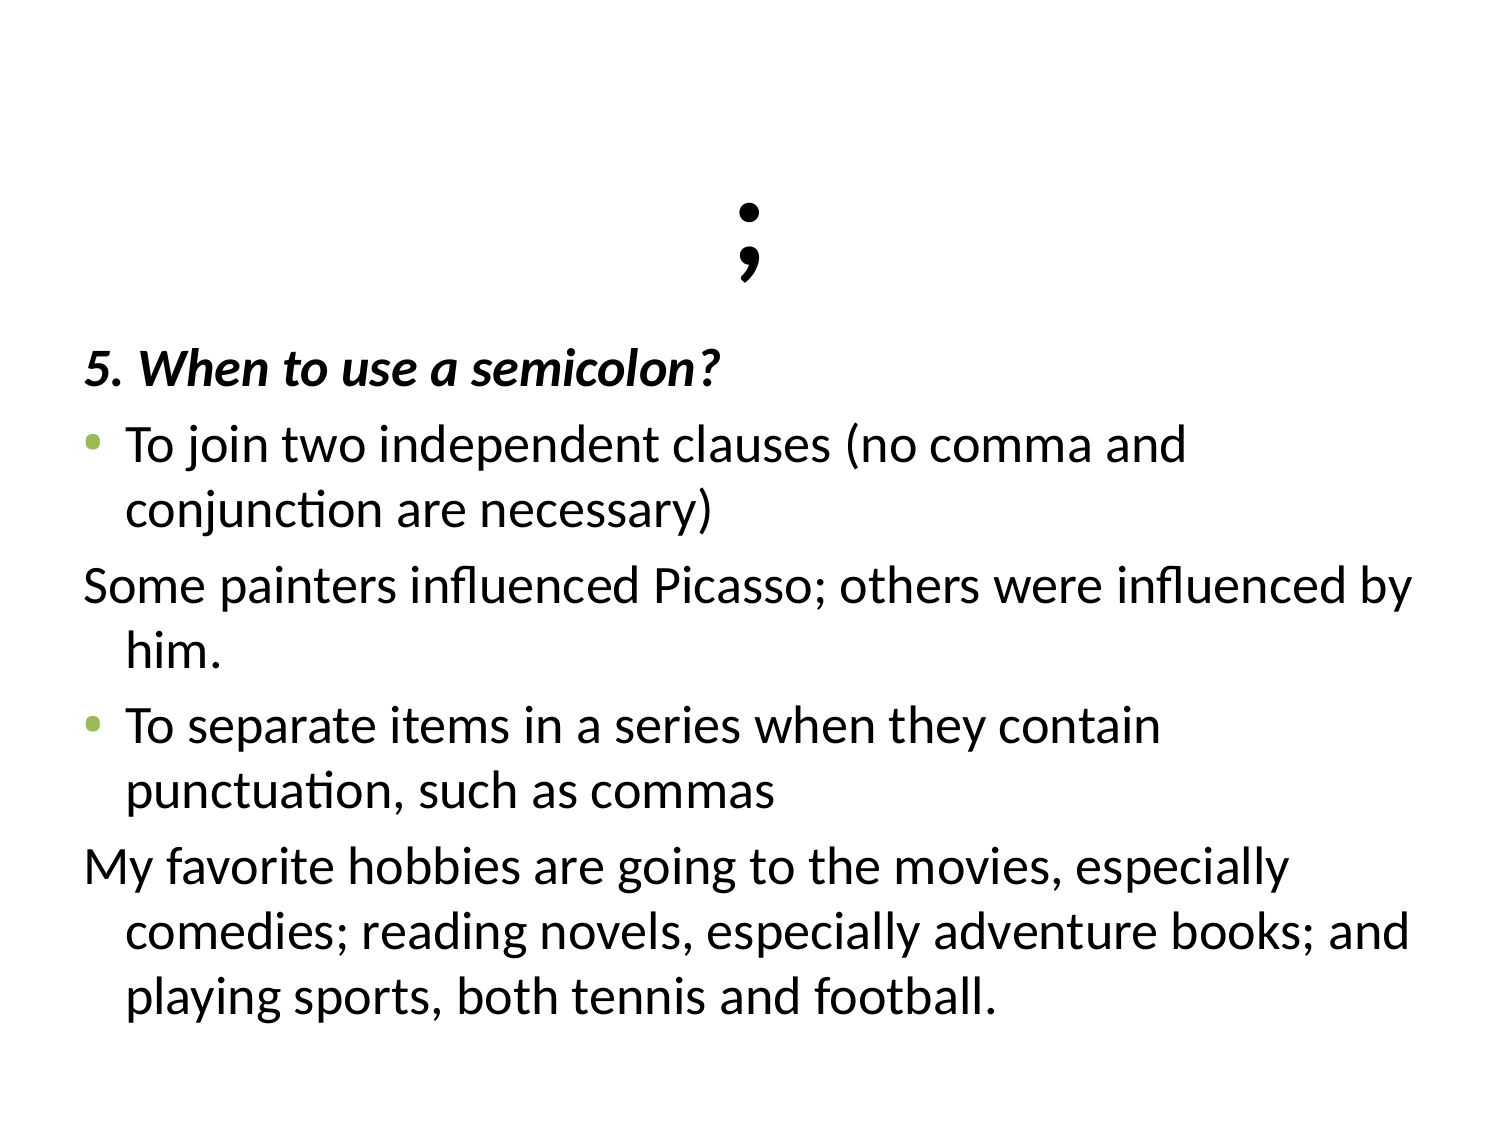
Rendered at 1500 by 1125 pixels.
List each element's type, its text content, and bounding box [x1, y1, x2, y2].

list 5. When to use a semicolon? To join two independent clauses (no comma and conjunction are necessary) Some painters influenced Picasso; others were influenced by him. To separate items in a series when they contain punctuation, such as commas My favorite hobbies are going to the movies, especially comedies; reading novels, especially adventure books; and playing sports, both tennis and football. [50, 324, 1450, 1035]
title ; [75, 125, 1425, 300]
